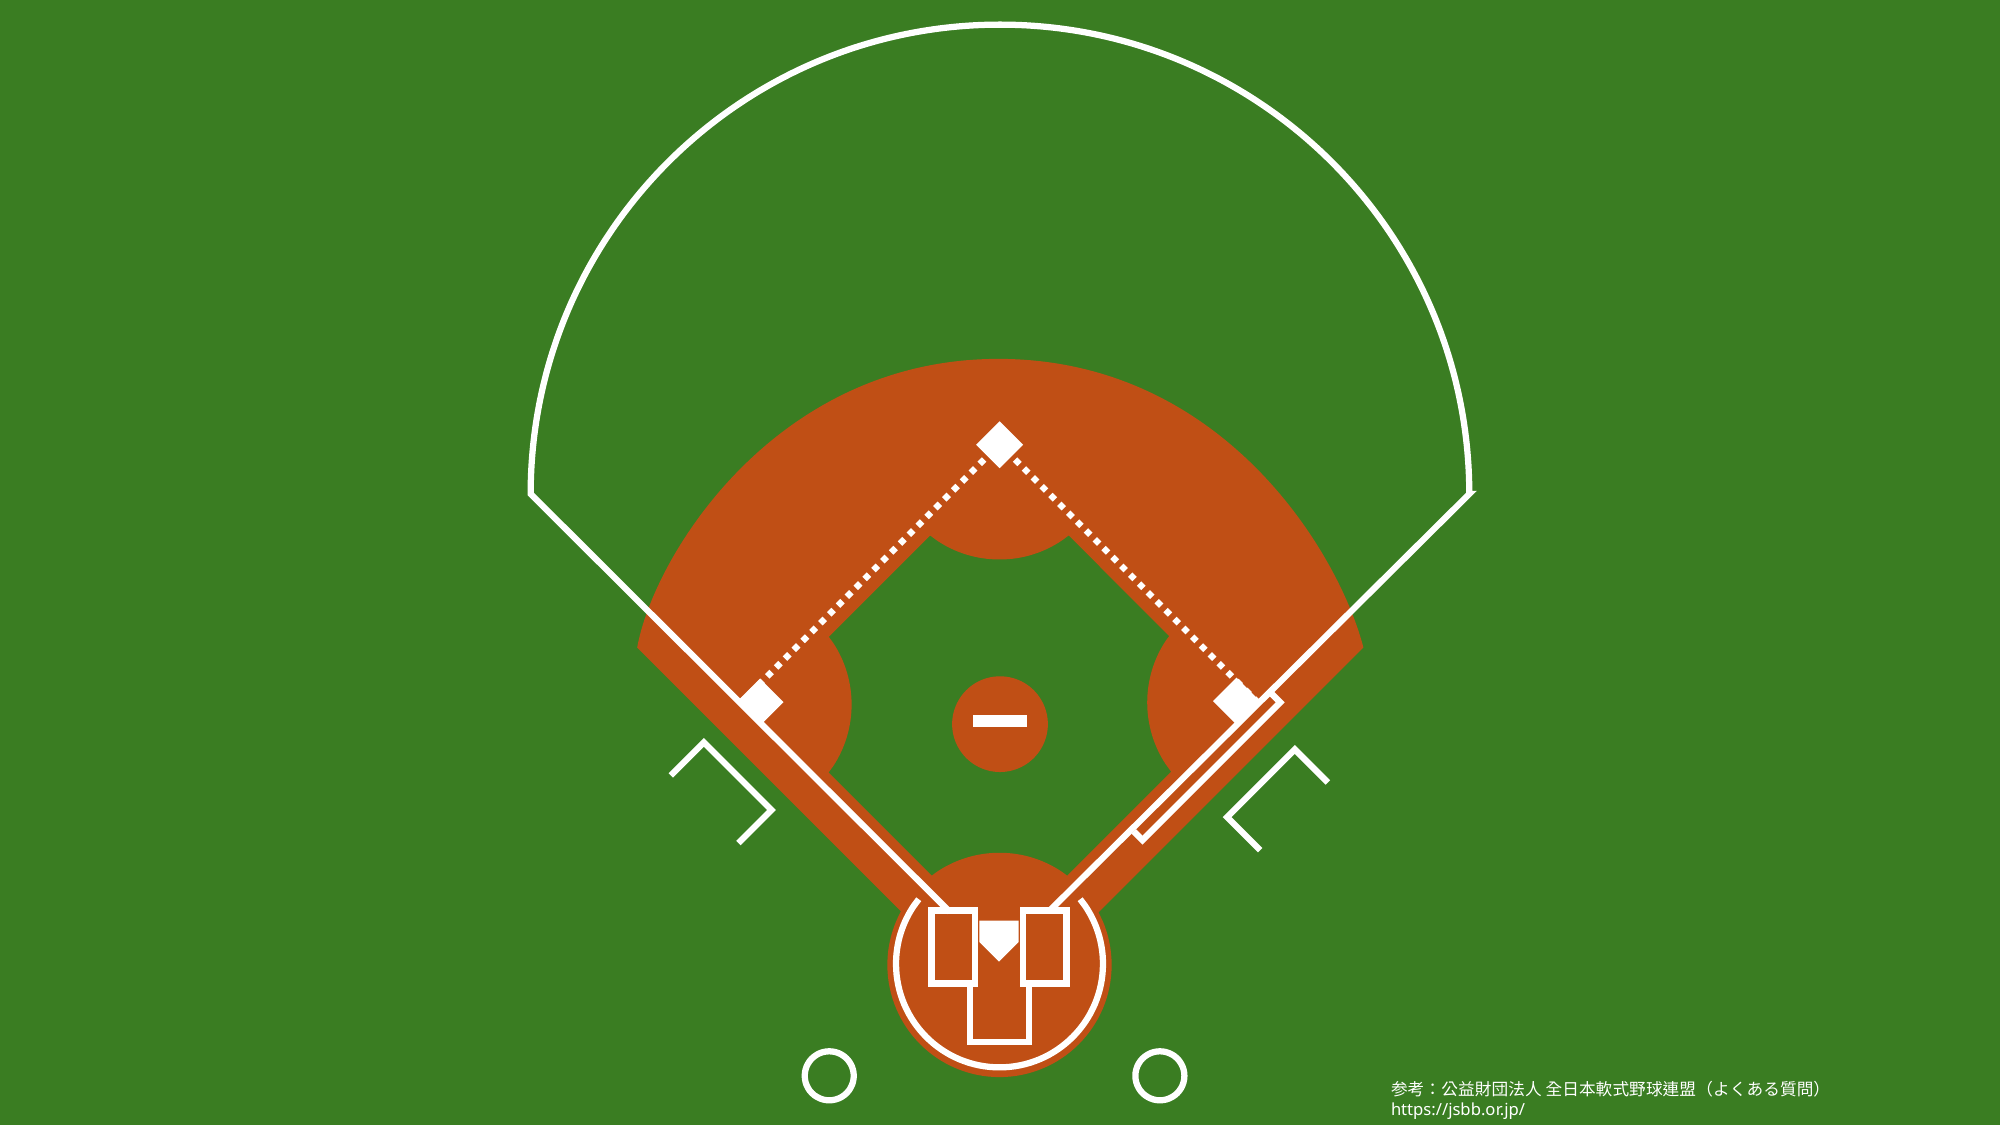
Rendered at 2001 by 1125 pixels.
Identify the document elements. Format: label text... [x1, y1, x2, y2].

text_box 参考：公益財団法人 全日本軟式野球連盟（よくある質問） https://jsbb.or.jp/ [1376, 1071, 2000, 1125]
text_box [530, 24, 1470, 1101]
